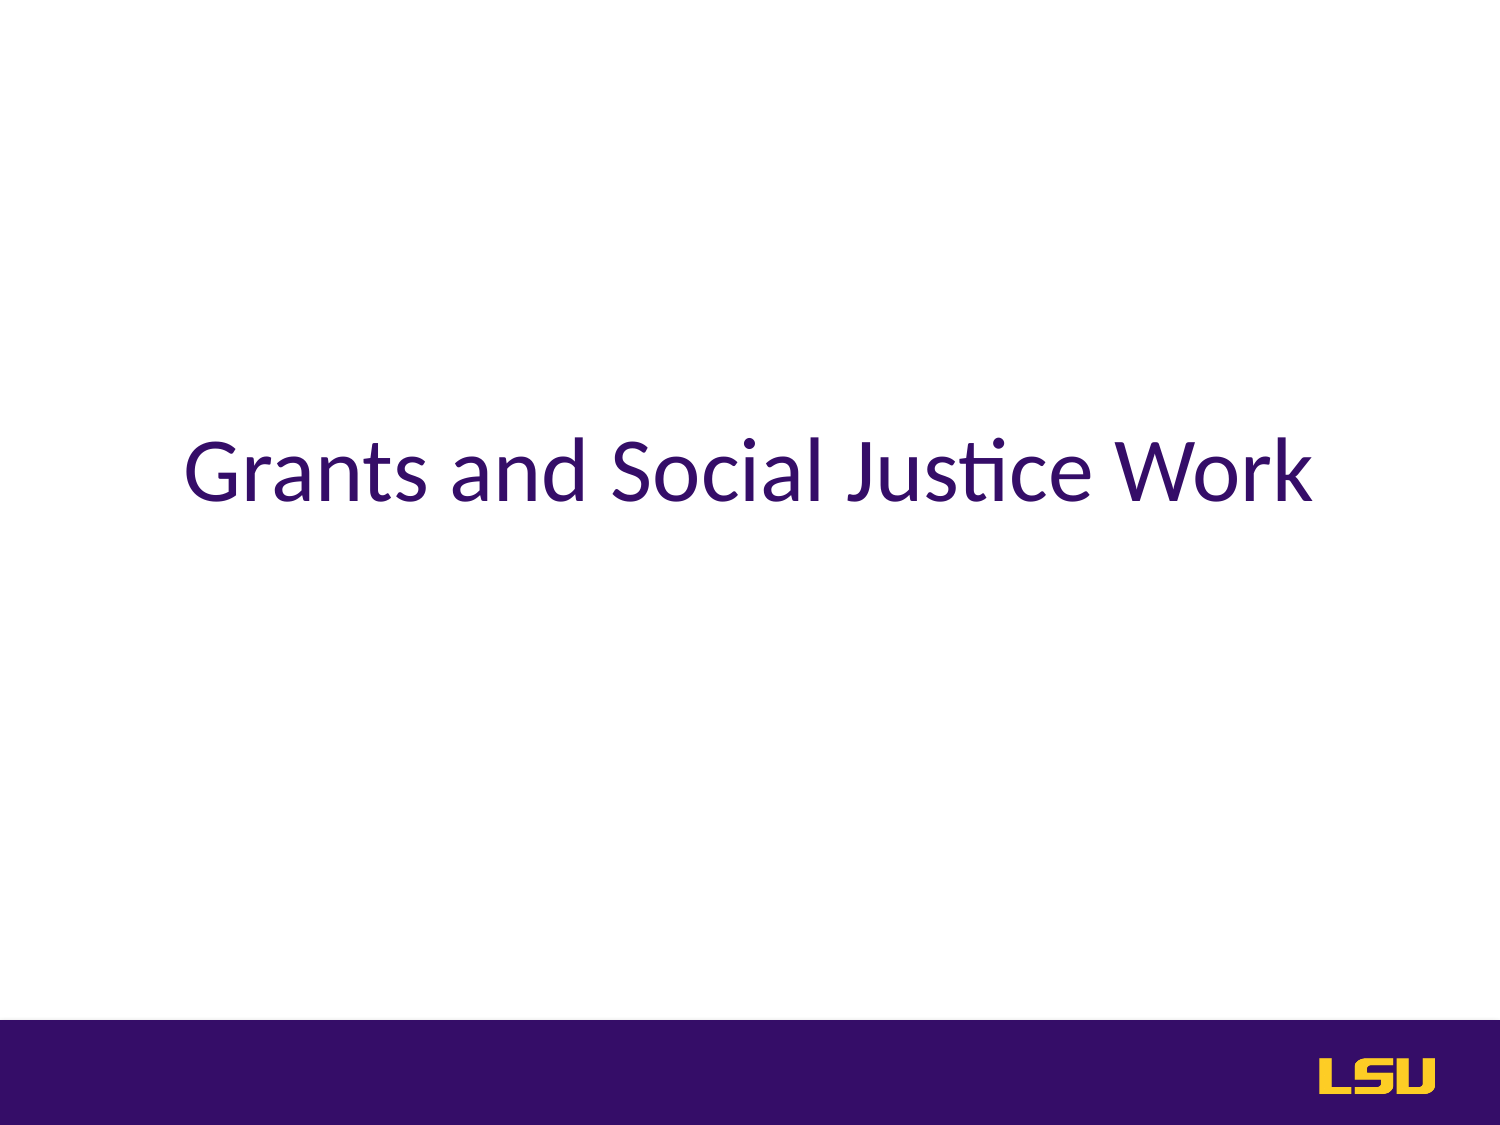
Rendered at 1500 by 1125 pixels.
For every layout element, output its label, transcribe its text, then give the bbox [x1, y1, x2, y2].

text_box Grants and Social Justice Work [0, 394, 1500, 535]
